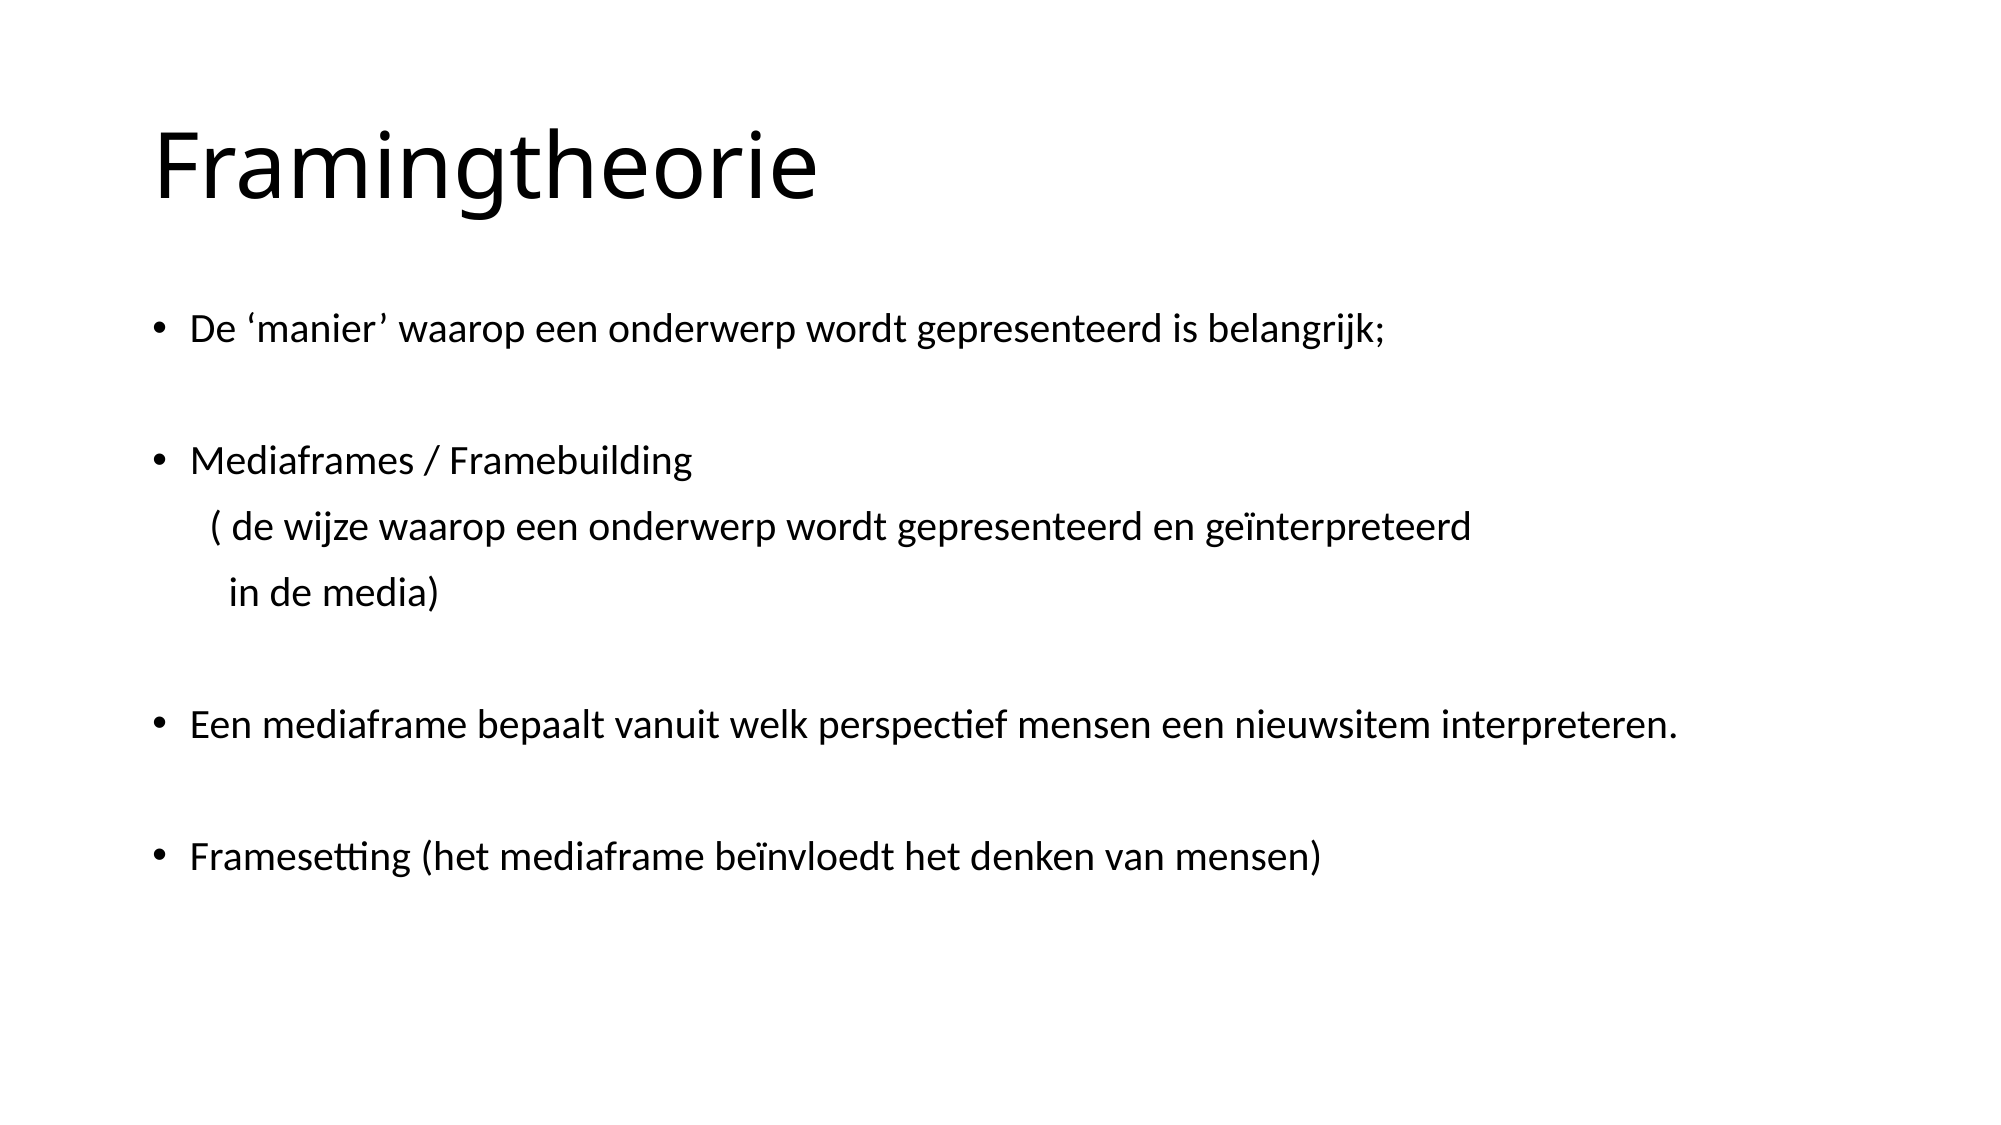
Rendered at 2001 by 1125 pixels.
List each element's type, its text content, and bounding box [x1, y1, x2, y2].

title Framingtheorie [137, 59, 1863, 278]
list De ‘manier’ waarop een onderwerp wordt gepresenteerd is belangrijk; Mediaframes / Framebuilding ( de wijze waarop een onderwerp wordt gepresenteerd en geïnterpreteerd in de media) Een mediaframe bepaalt vanuit welk perspectief mensen een nieuwsitem interpreteren. Framesetting (het mediaframe beïnvloedt het denken van mensen) [137, 299, 1863, 1014]
